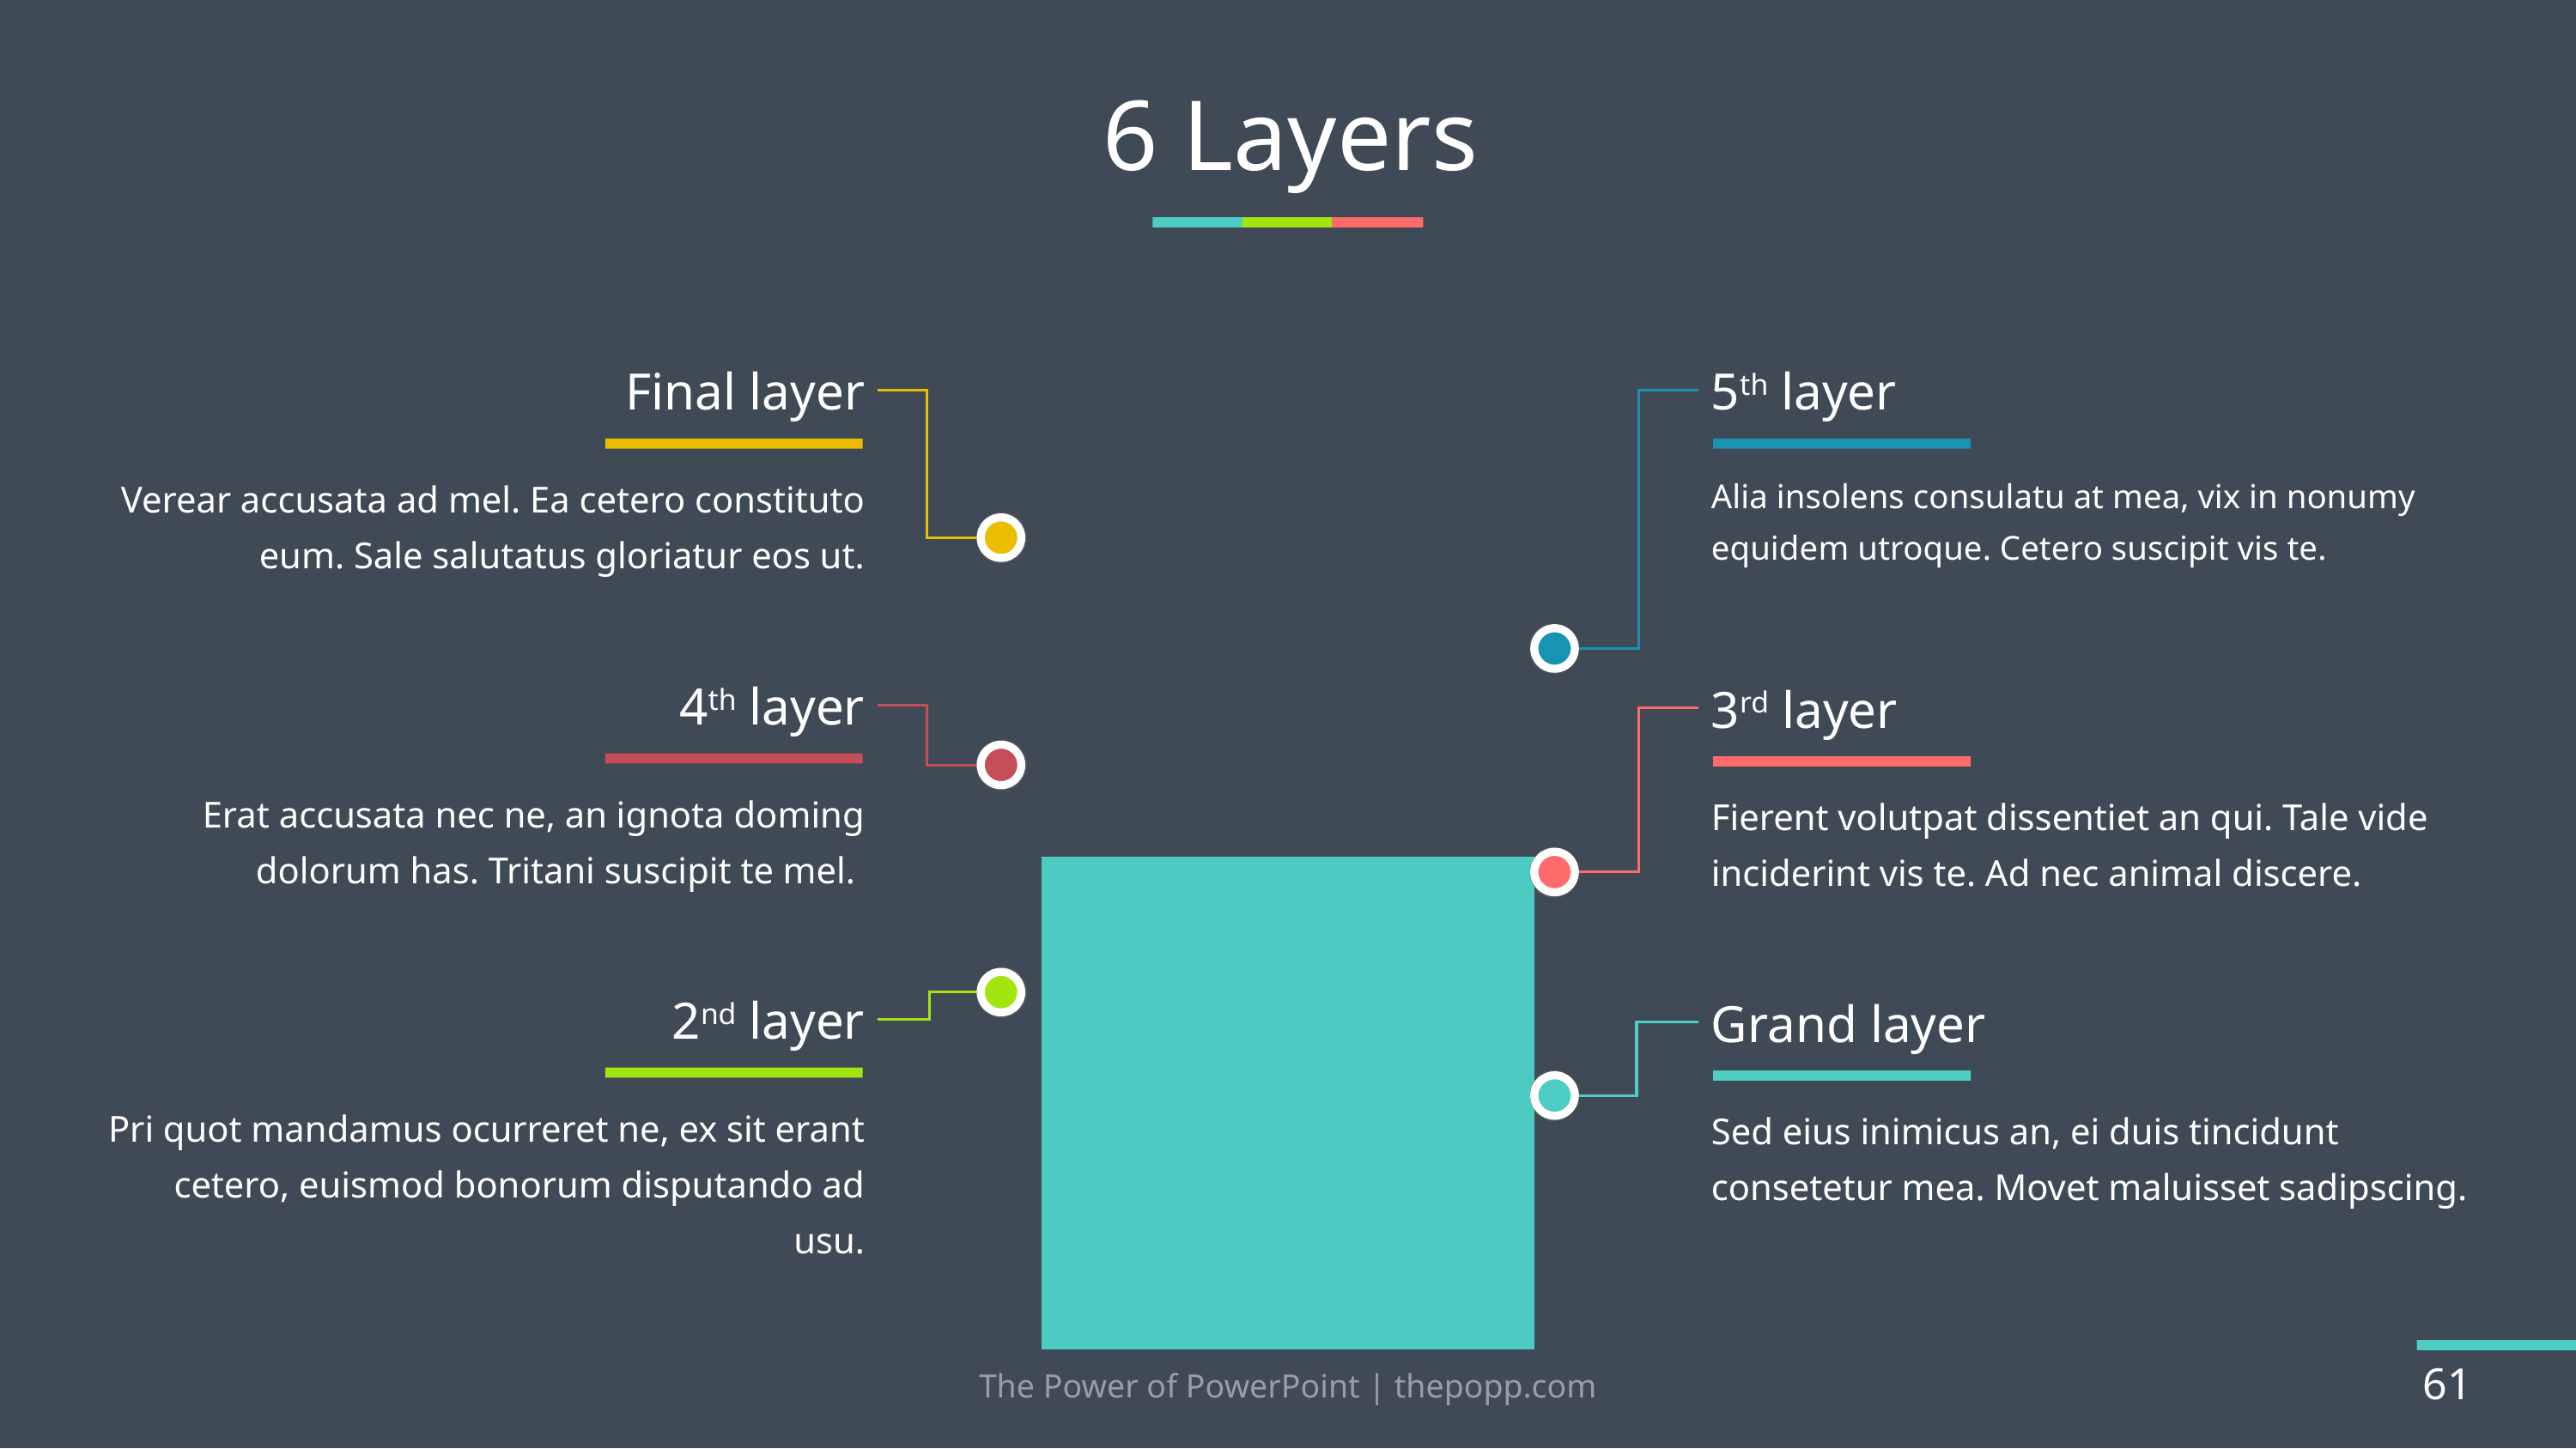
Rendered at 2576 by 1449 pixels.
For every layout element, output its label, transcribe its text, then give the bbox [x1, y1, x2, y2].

slide_number 61 [2409, 1351, 2576, 1421]
footer The Power of PowerPoint | thepopp.com [853, 1349, 1723, 1427]
list 5th layer [1698, 337, 2482, 443]
list Grand layer [1698, 969, 2482, 1075]
list Pri quot mandamus ocurreret ne, ex sit erant cetero, euismod bonorum disputando ad usu. [94, 1087, 878, 1245]
list Sed eius inimicus an, ei duis tincidunt consetetur mea. Movet maluisset sadipscing. [1698, 1089, 2482, 1247]
list 3rd layer [1698, 655, 2482, 761]
list 4th layer [94, 652, 878, 758]
list Verear accusata ad mel. Ea cetero constituto eum. Sale salutatus gloriatur eos ut. [94, 458, 878, 615]
list Erat accusata nec ne, an ignota doming dolorum has. Tritani suscipit te mel. [94, 772, 878, 931]
list Final layer [94, 337, 878, 443]
list Alia insolens consulatu at mea, vix in nonumy equidem utroque. Cetero suscipit vis te. [1698, 458, 2482, 615]
title 6 Layers [69, 49, 2512, 230]
list Fierent volutpat dissentiet an qui. Tale vide inciderint vis te. Ad nec animal discere. [1698, 775, 2482, 933]
list 2nd layer [94, 967, 878, 1072]
